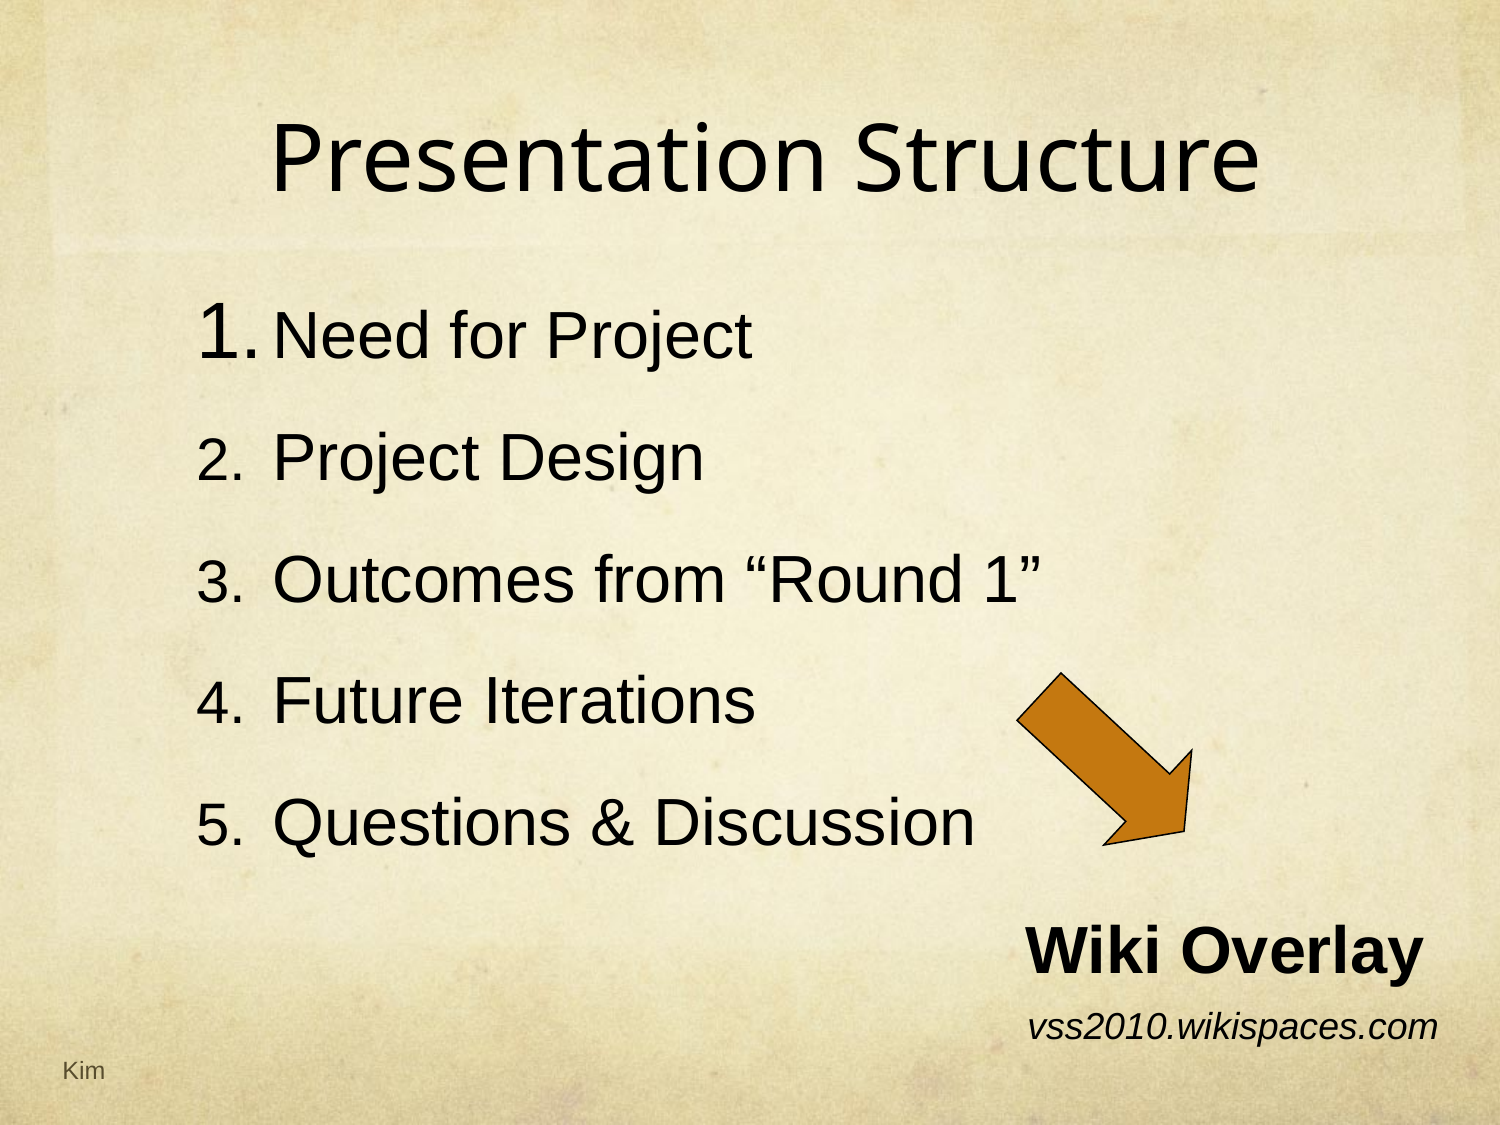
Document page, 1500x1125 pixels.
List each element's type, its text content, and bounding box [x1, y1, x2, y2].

picture [0, 0, 1500, 1125]
text_box Presentation Structure [150, 82, 1381, 225]
text_box [1016, 672, 1192, 846]
text_box vss2010.wikispaces.com [1012, 994, 1467, 1055]
text_box Kim [47, 1046, 459, 1092]
text_box Wiki Overlay [958, 899, 1440, 995]
list Need for Project Project Design Outcomes from “Round 1” Future Iterations Questions & Discussion [180, 284, 1082, 917]
